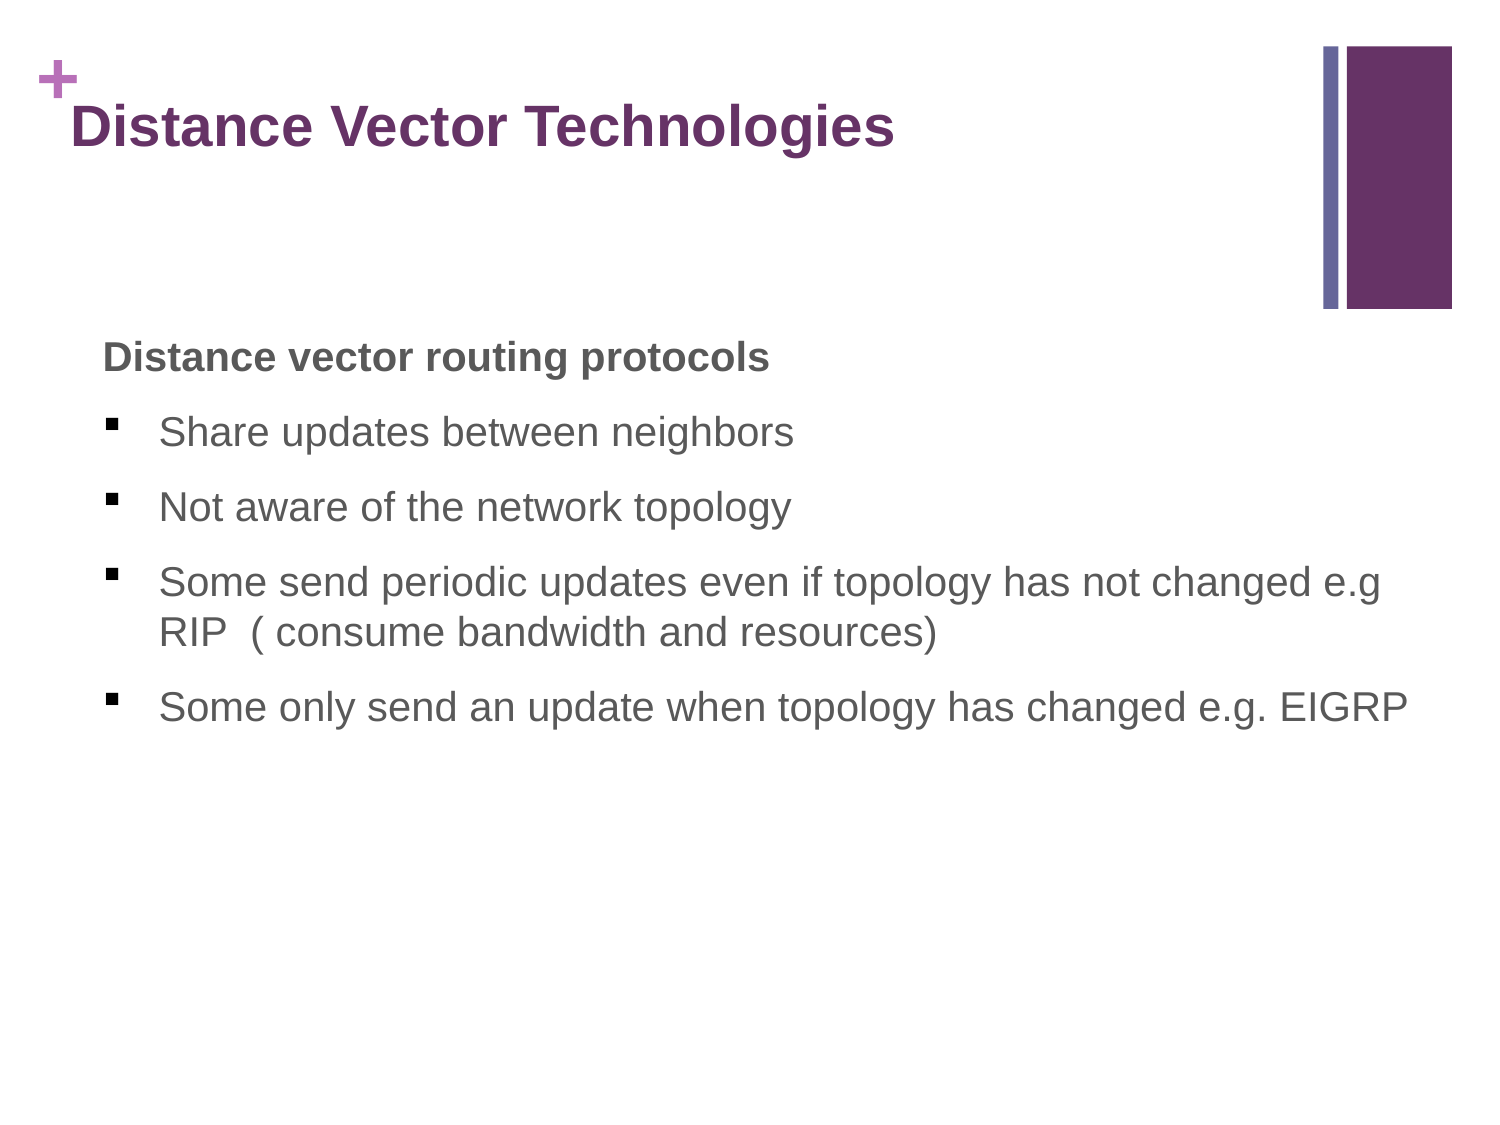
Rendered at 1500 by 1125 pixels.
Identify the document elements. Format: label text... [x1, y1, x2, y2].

title Distance Vector Technologies [55, 80, 1443, 224]
